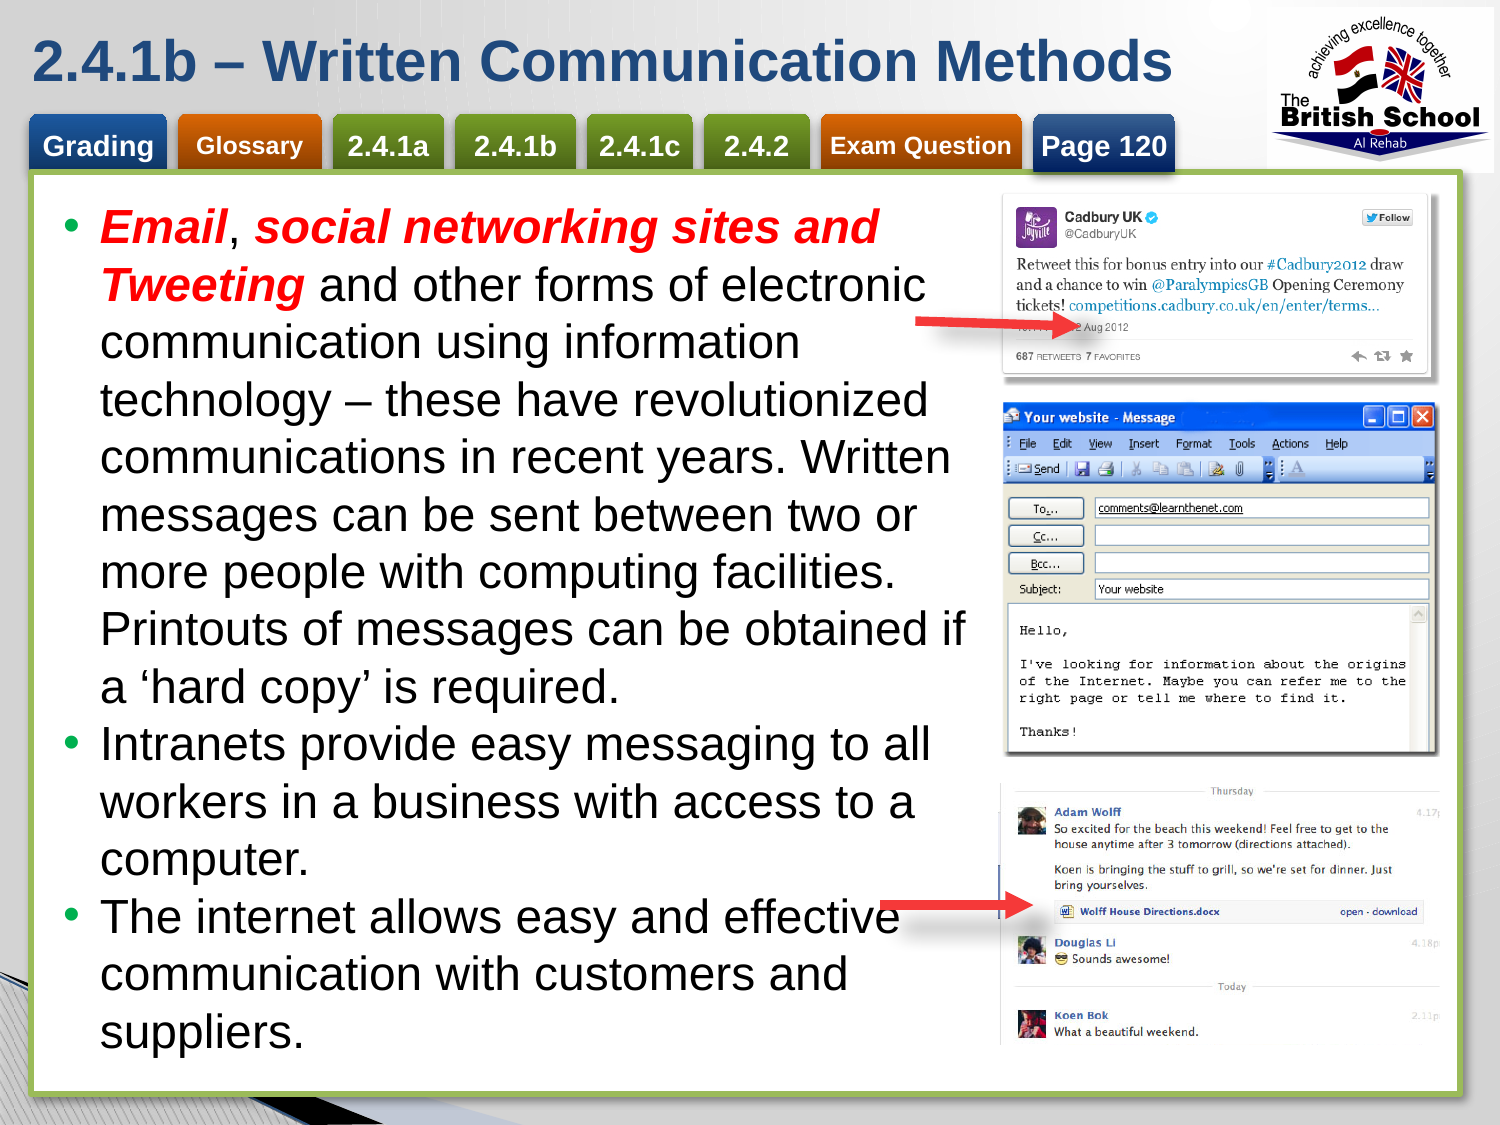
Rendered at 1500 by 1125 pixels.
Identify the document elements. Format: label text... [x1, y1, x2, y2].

title 2.4.1b – Written Communication Methods [17, 7, 1270, 110]
picture [1267, 7, 1495, 173]
picture [997, 397, 1440, 757]
text_box Page 120 [1033, 113, 1176, 173]
picture [997, 783, 1440, 1045]
text_box Email, social networking sites and Tweeting and other forms of electronic communication using information technology – these have revolutionized communications in recent years. Written messages can be sent between two or more people with computing facilities. Printouts of messages can be obtained if a ‘hard copy’ is required. Intranets provide easy messaging to all workers in a business with access to a computer. The internet allows easy and effective communication with customers and suppliers. [46, 188, 998, 1066]
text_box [915, 320, 1081, 327]
picture [281, 1114, 303, 1125]
picture [997, 188, 1440, 386]
